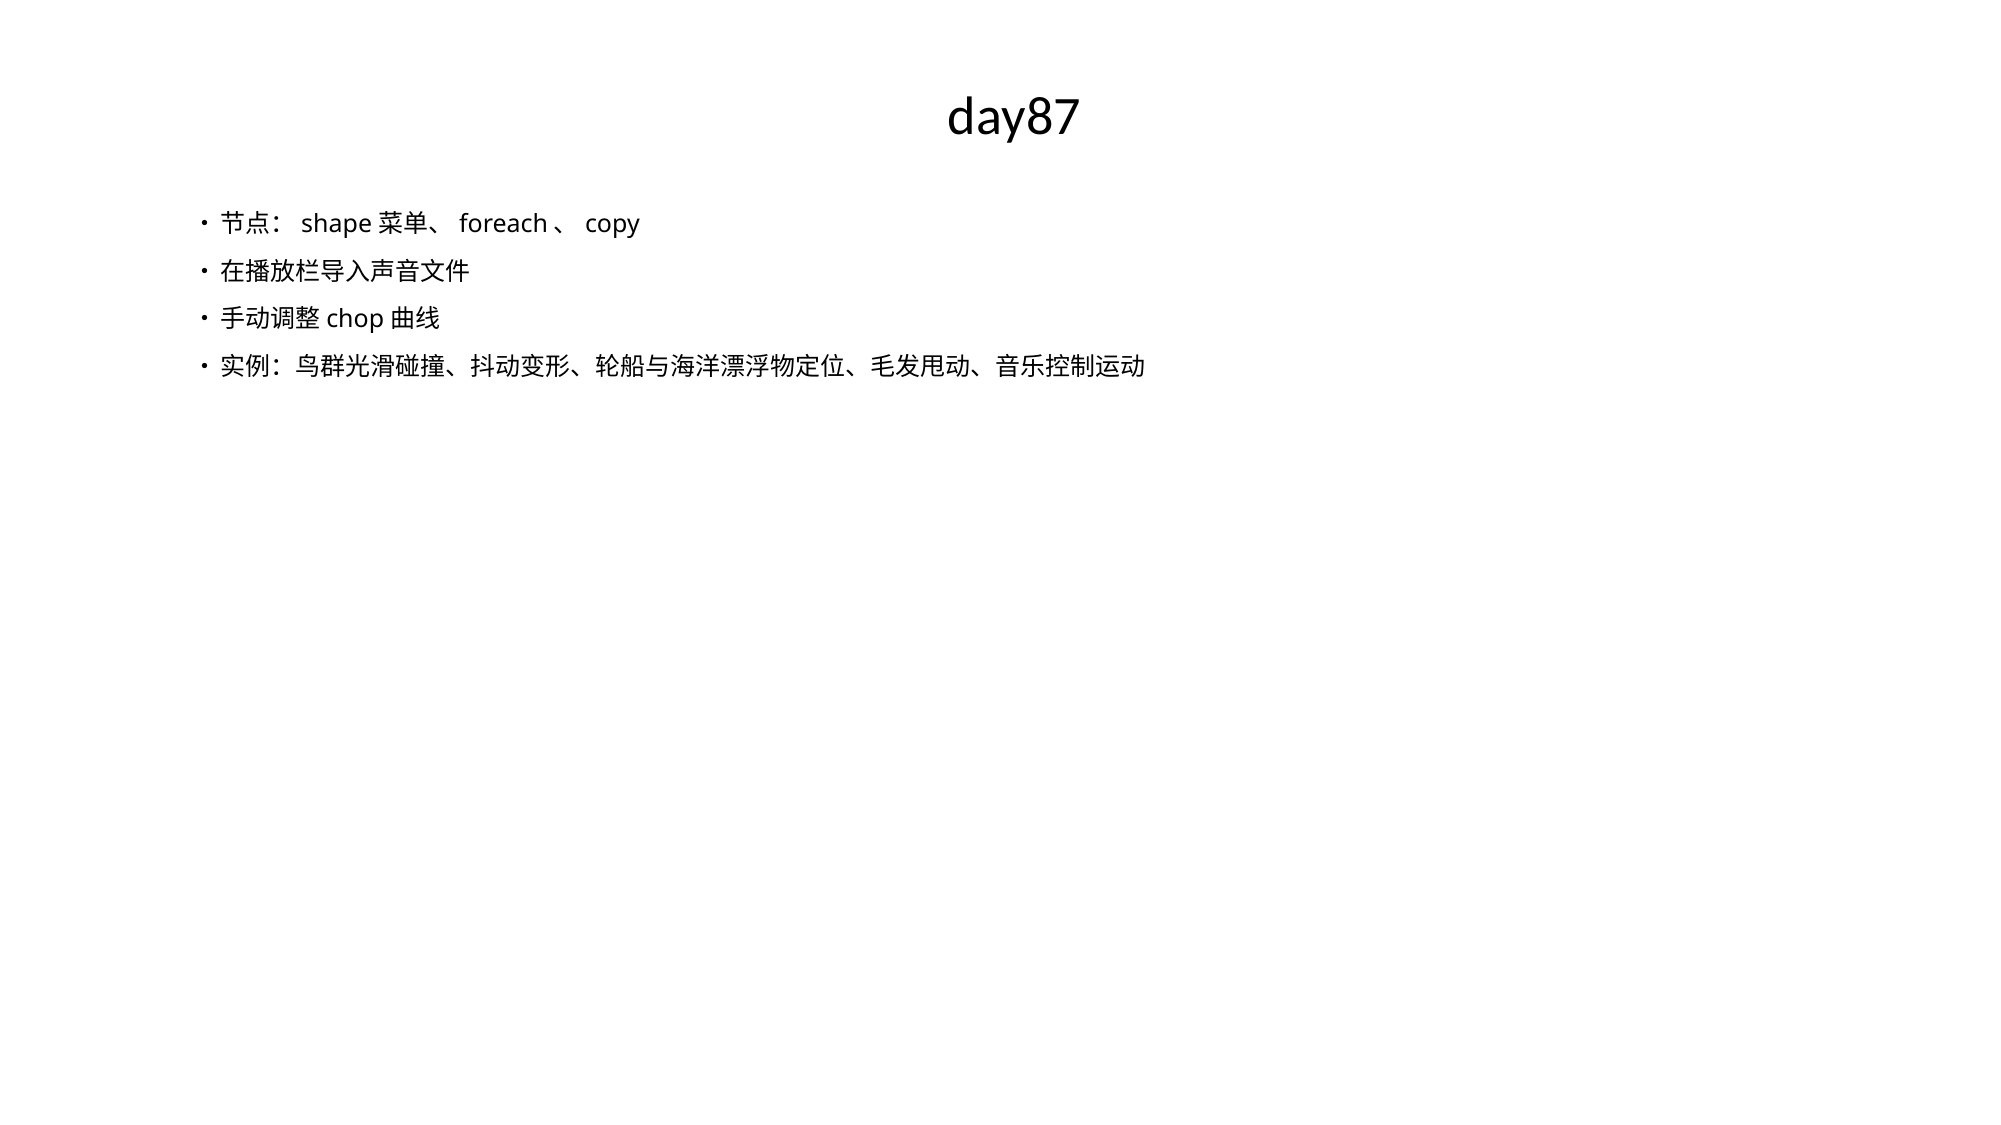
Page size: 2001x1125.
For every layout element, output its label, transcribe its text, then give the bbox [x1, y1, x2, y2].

title day87 [543, 41, 1486, 154]
subtitle • 节点：shape菜单、foreach、copy • 在播放栏导入声音文件 • 手动调整chop曲线 • 实例：鸟群光滑碰撞、抖动变形、轮船与海洋漂浮物定位、毛发甩动、音乐控制运动 [176, 203, 1815, 903]
